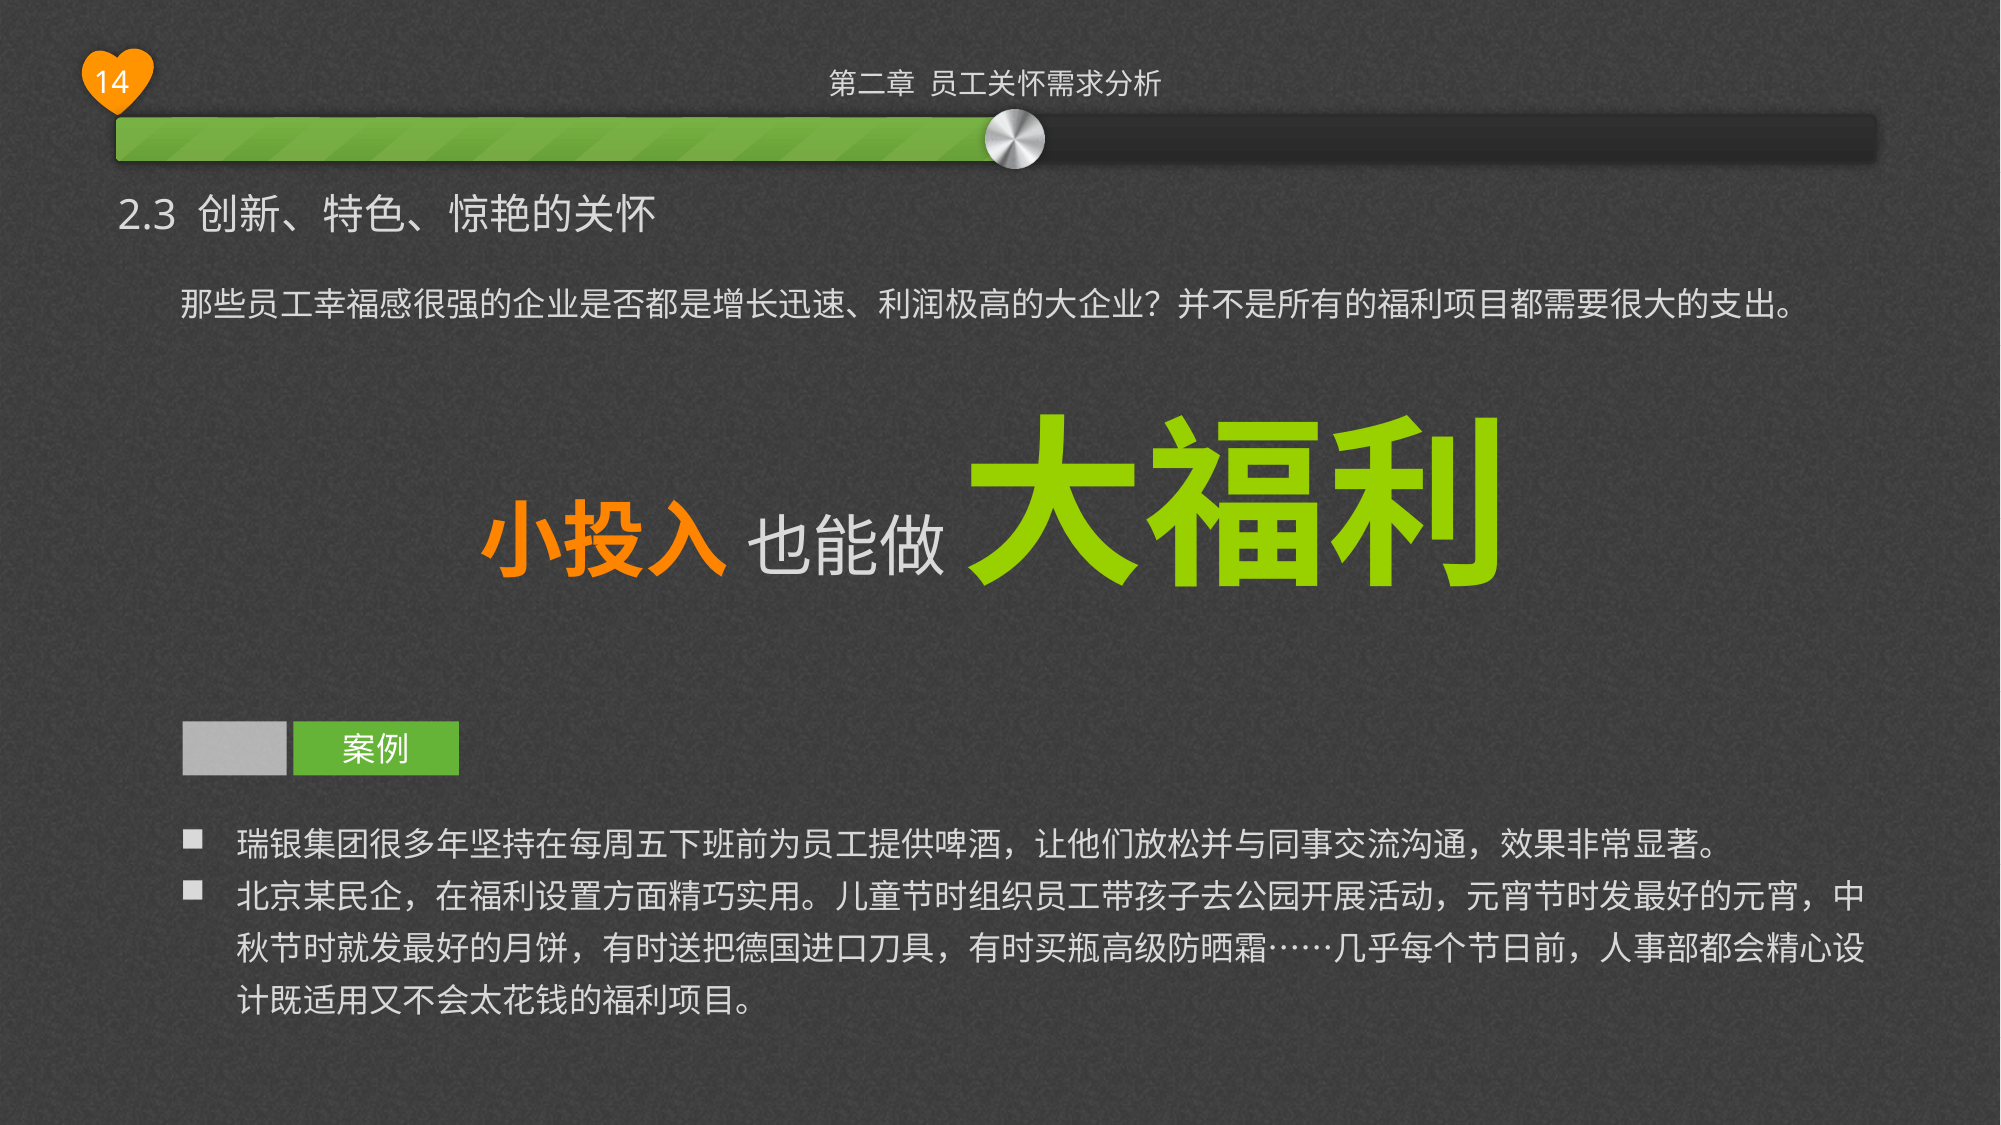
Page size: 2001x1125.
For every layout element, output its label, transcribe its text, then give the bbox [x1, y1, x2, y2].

text_box 2.3 创新、特色、惊艳的关怀 [102, 180, 950, 246]
text_box 那些员工幸福感很强的企业是否都是增长迅速、利润极高的大企业？并不是所有的福利项目都需要很大的支出。 [165, 263, 1892, 331]
text_box 瑞银集团很多年坚持在每周五下班前为员工提供啤酒，让他们放松并与同事交流沟通，效果非常显著。 北京某民企，在福利设置方面精巧实用。儿童节时组织员工带孩子去公园开展活动，元宵节时发最好的元宵，中秋节时就发最好的月饼，有时送把德国进口刀具，有时买瓶高级防晒霜……几乎每个节日前，人事部都会精心设计既适用又不会太花钱的福利项目。 [165, 803, 1892, 1026]
text_box 小投入 也能做 大福利 [118, 379, 1872, 615]
picture [0, 0, 2001, 1125]
text_box 案例 [292, 720, 460, 776]
text_box [182, 720, 288, 776]
